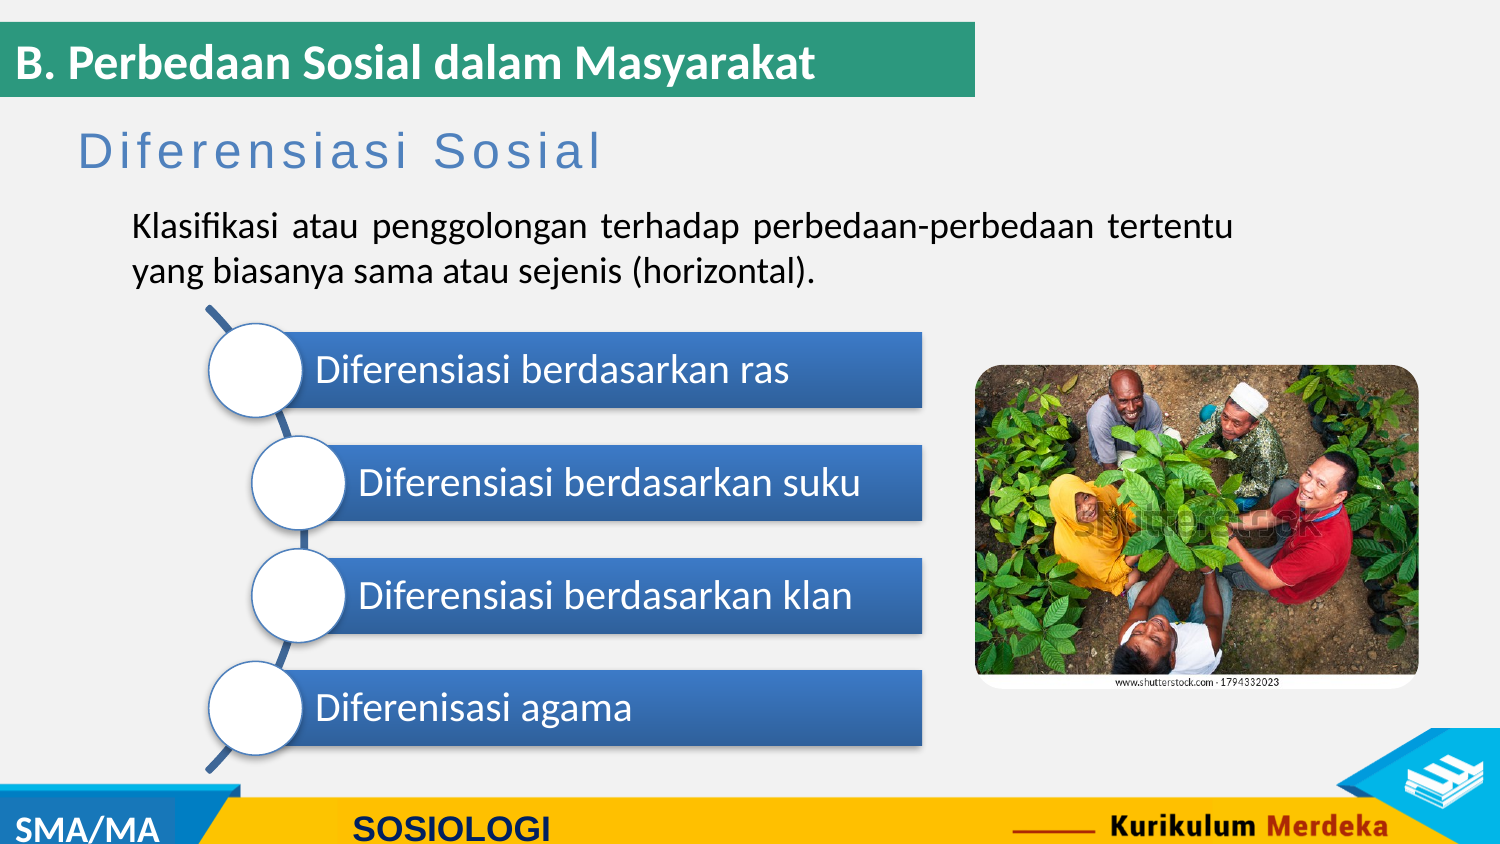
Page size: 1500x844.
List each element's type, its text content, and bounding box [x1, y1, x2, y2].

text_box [0, 728, 1500, 844]
picture [974, 364, 1419, 690]
text_box Diferensiasi Sosial [62, 111, 1383, 226]
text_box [199, 295, 929, 784]
text_box Klasifikasi atau penggolongan terhadap perbedaan-perbedaan tertentu yang biasanya sama atau sejenis (horizontal). [117, 193, 1250, 298]
text_box B. Perbedaan Sosial dalam Masyarakat [0, 20, 977, 99]
